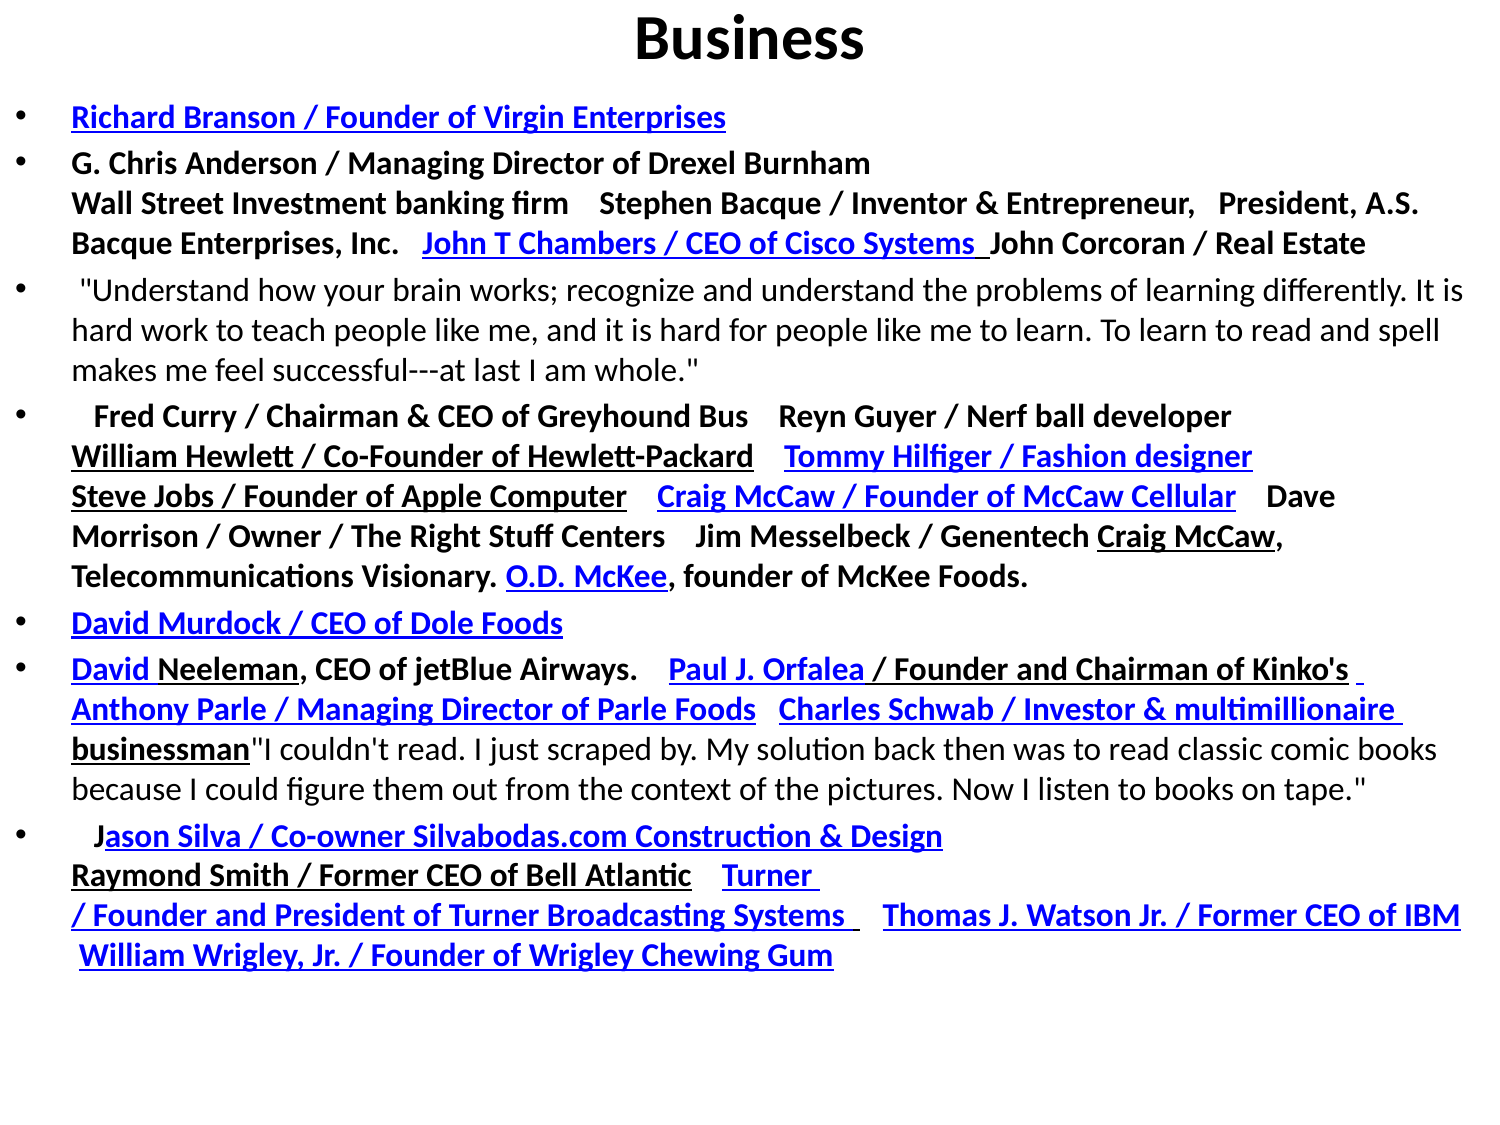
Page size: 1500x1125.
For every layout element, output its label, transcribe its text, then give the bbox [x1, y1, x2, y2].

list Richard Branson / Founder of Virgin Enterprises G. Chris Anderson / Managing Director of Drexel Burnham Wall Street Investment banking firm Stephen Bacque / Inventor & Entrepreneur, President, A.S. Bacque Enterprises, Inc. John T Chambers / CEO of Cisco Systems John Corcoran / Real Estate "Understand how your brain works; recognize and understand the problems of learning differently. It is hard work to teach people like me, and it is hard for people like me to learn. To learn to read and spell makes me feel successful---at last I am whole." Fred Curry / Chairman & CEO of Greyhound Bus Reyn Guyer / Nerf ball developer William Hewlett / Co-Founder of Hewlett-Packard Tommy Hilfiger / Fashion designer Steve Jobs / Founder of Apple Computer Craig McCaw / Founder of McCaw Cellular Dave Morrison / Owner / The Right Stuff Centers Jim Messelbeck / Genentech Craig McCaw, Telecommunications Visionary. O.D. McKee, founder of McKee Foods. David Murdock / CEO of Dole Foods David Neeleman, CEO of jetBlue Airways. Paul J. Orfalea / Founder and Chairman of Kinko's Anthony Parle / Managing Director of Parle Foods Charles Schwab / Investor & multimillionaire businessman"I couldn't read. I just scraped by. My solution back then was to read classic comic books because I could figure them out from the context of the pictures. Now I listen to books on tape." Jason Silva / Co-owner Silvabodas.com Construction & Design Raymond Smith / Former CEO of Bell Atlantic Turner / Founder and President of Turner Broadcasting Systems Thomas J. Watson Jr. / Former CEO of IBM William Wrigley, Jr. / Founder of Wrigley Chewing Gum [0, 87, 1500, 1100]
title Business [75, 0, 1425, 80]
